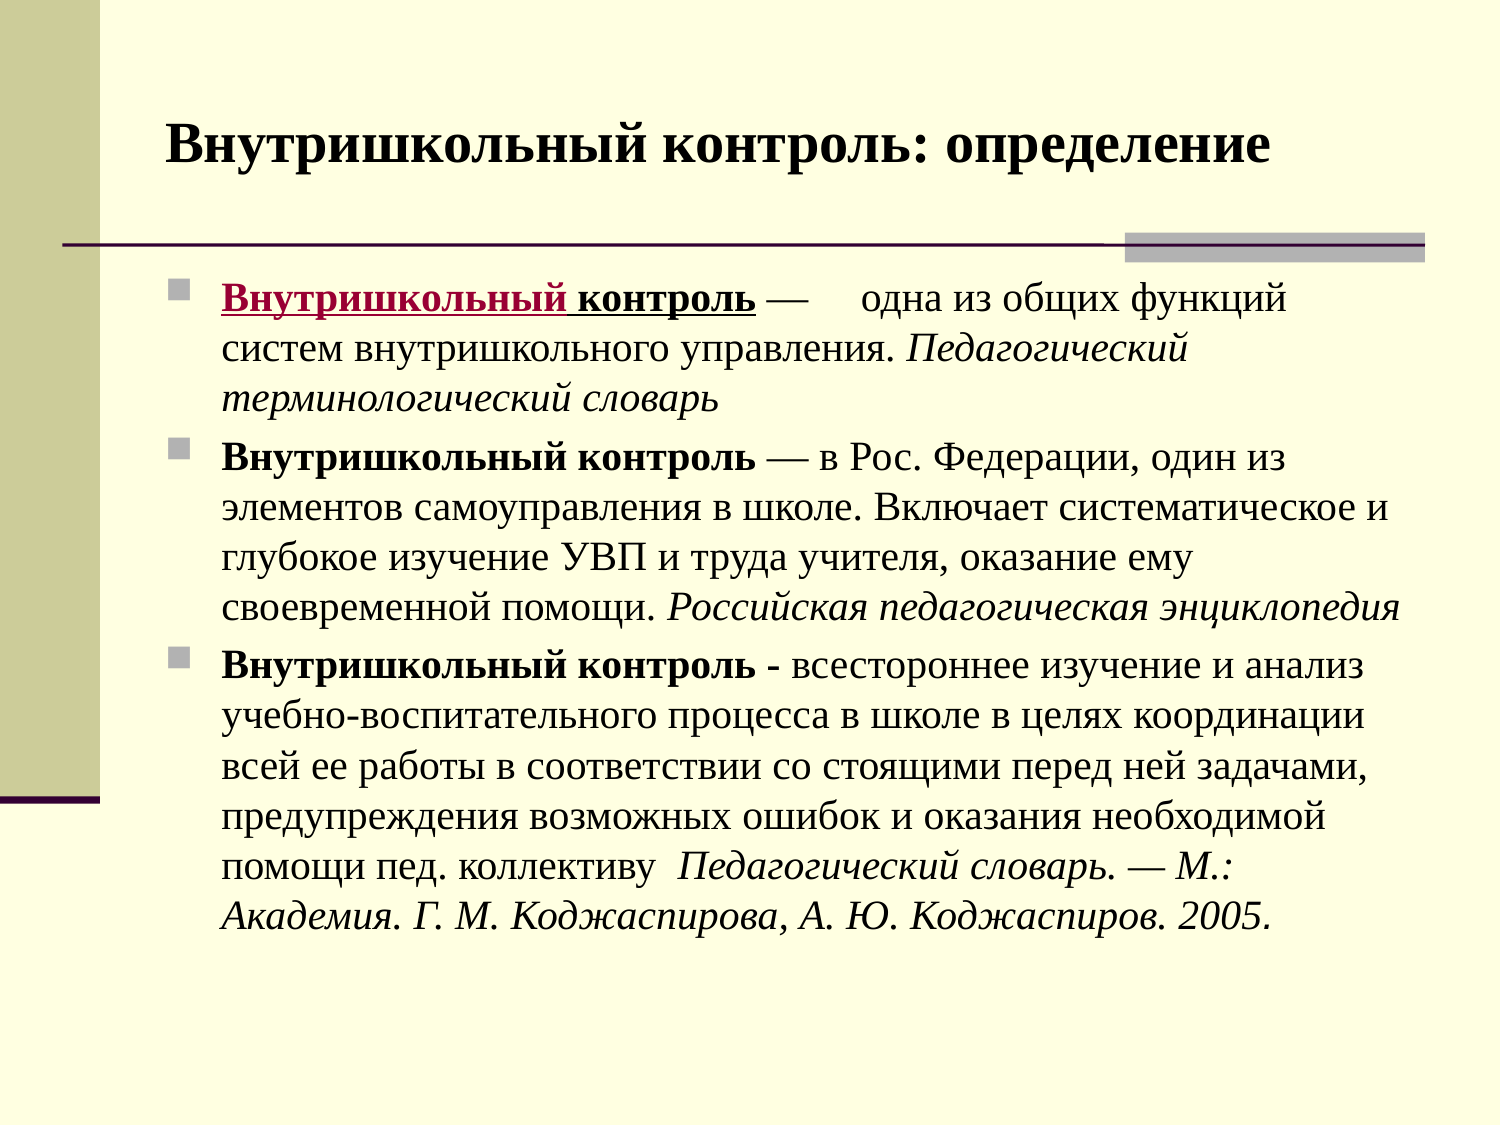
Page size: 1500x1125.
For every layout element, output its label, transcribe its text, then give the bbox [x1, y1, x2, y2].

title Внутришкольный контроль: определение [150, 45, 1425, 234]
list Внутришкольный контроль — одна из общих функций систем внутришкольного управления. Педагогический терминологический словарь Внутришкольный контроль — в Рос. Федерации, один из элементов самоуправления в школе. Включает систематическое и глубокое изучение УВП и труда учителя, оказание ему своевременной помощи. Российская педагогическая энциклопедия Внутришкольный контроль - всестороннее изучение и анализ учебно-воспитательного процесса в школе в целях координации всей ее работы в соответствии со стоящими перед ней задачами, предупреждения возможных ошибок и оказания необходимой помощи пед. коллективу Педагогический словарь. — М.: Академия. Г. М. Коджаспирова, А. Ю. Коджаспиров. 2005. [150, 262, 1425, 1006]
